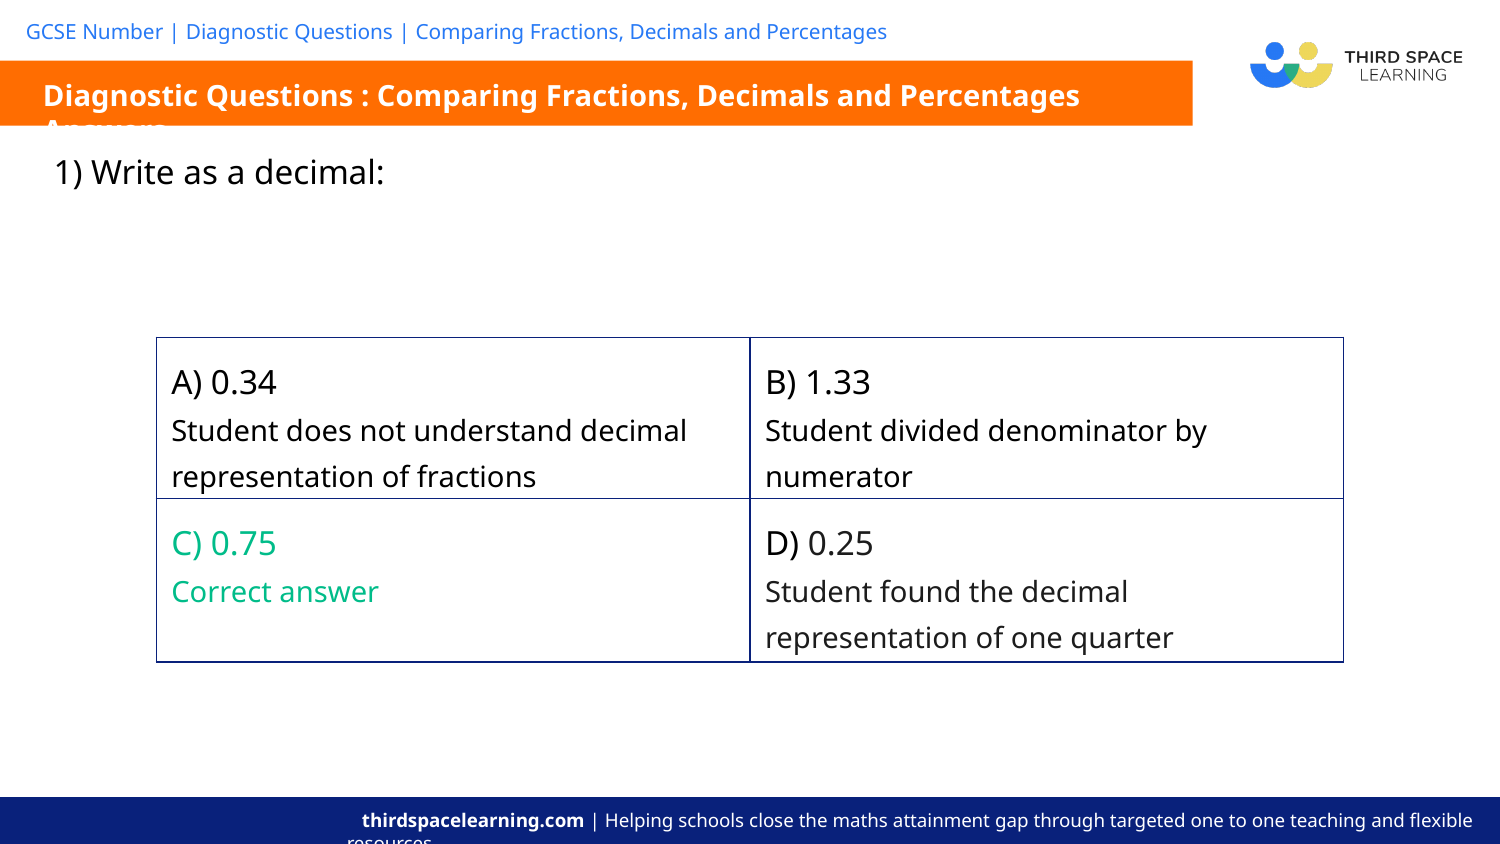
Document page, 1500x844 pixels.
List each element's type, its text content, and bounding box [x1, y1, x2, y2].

table_header B) 1.33 Student divided denominator by numerator [751, 338, 1343, 498]
table_header A) 0.34 Student does not understand decimal representation of fractions [157, 338, 749, 498]
table_cell D) 0.25 Student found the decimal representation of one quarter [751, 499, 1343, 661]
table_cell C) 0.75 Correct answer [157, 499, 749, 661]
text_box Diagnostic Questions : Comparing Fractions, Decimals and Percentages Answers [27, 61, 1181, 162]
picture [1250, 33, 1465, 99]
